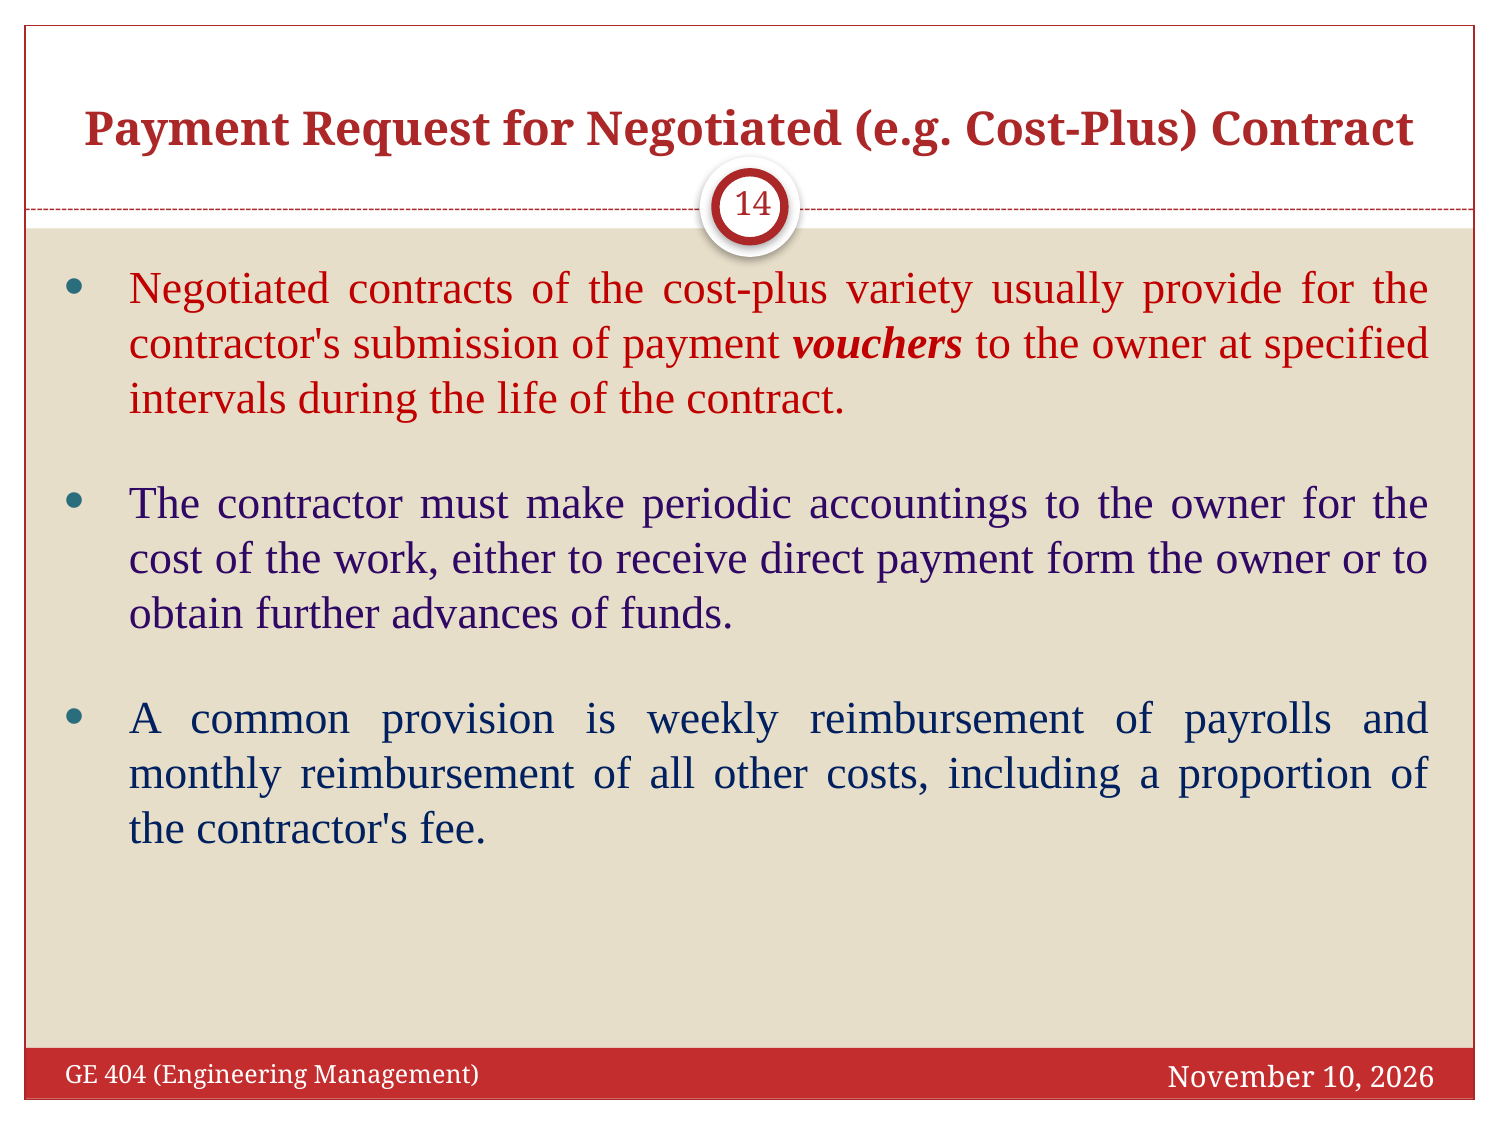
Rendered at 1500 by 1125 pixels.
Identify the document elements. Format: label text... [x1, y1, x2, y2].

list Negotiated contracts of the cost-plus variety usually provide for the contractor's submission of payment vouchers to the owner at specified intervals during the life of the contract. The contractor must make periodic accountings to the owner for the cost of the work, either to receive direct payment form the owner or to obtain further advances of funds. A common provision is weekly reimbursement of payrolls and monthly reimbursement of all other costs, including a proportion of the contractor's fee. [49, 250, 1445, 1001]
slide_number 14 [715, 168, 791, 241]
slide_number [950, 1050, 1450, 1111]
footer GE 404 (Engineering Management) [50, 1051, 638, 1112]
title Payment Request for Negotiated (e.g. Cost-Plus) Contract [49, 37, 1450, 162]
